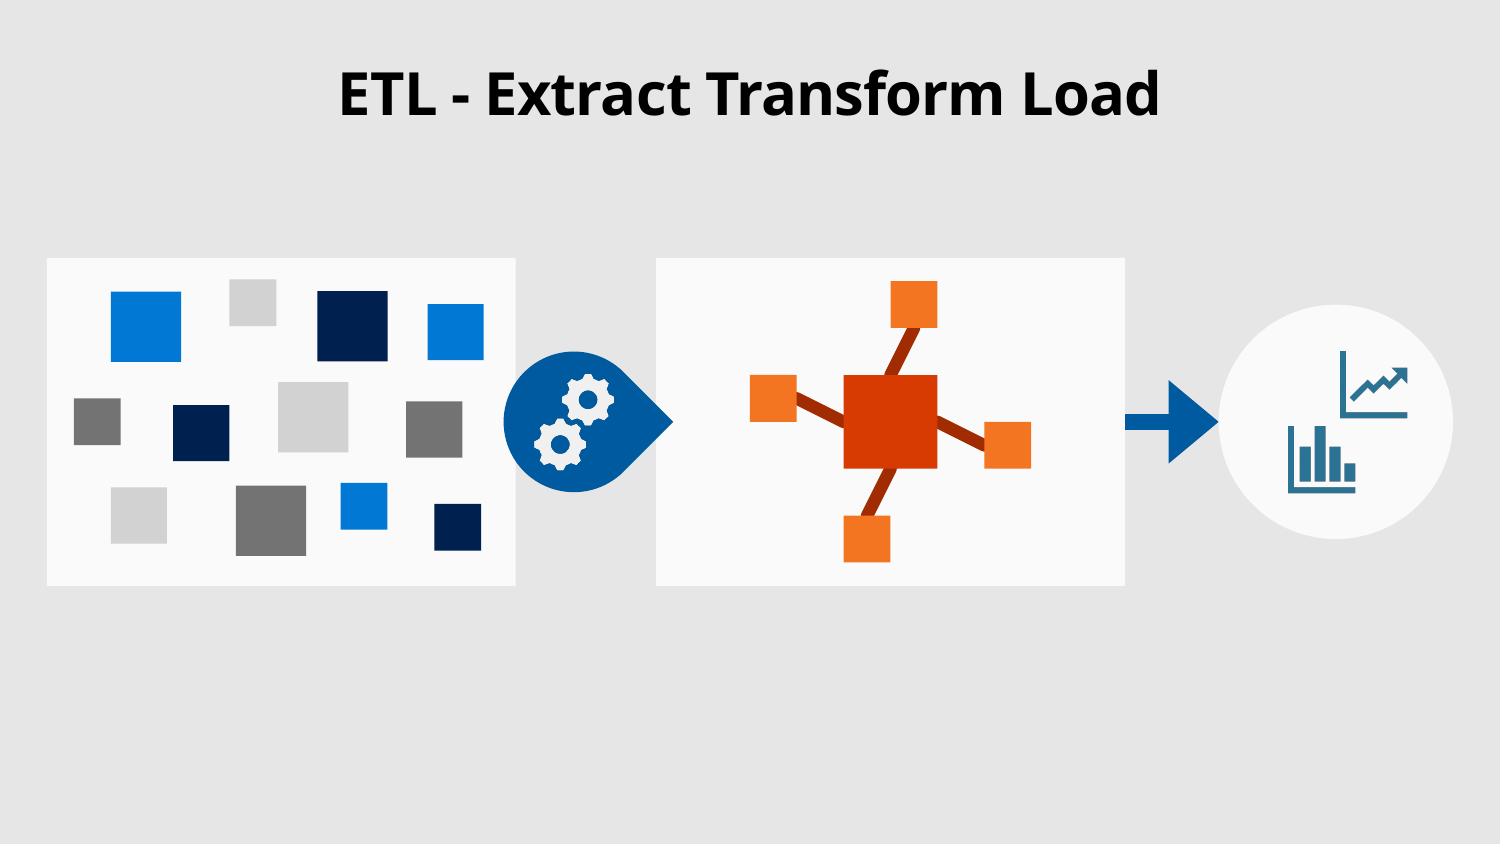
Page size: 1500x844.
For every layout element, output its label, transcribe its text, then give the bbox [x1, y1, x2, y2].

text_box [46, 257, 516, 587]
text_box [503, 351, 645, 493]
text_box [1218, 304, 1454, 540]
title ETL - Extract Transform Load [70, 56, 1430, 127]
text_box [655, 257, 1126, 587]
